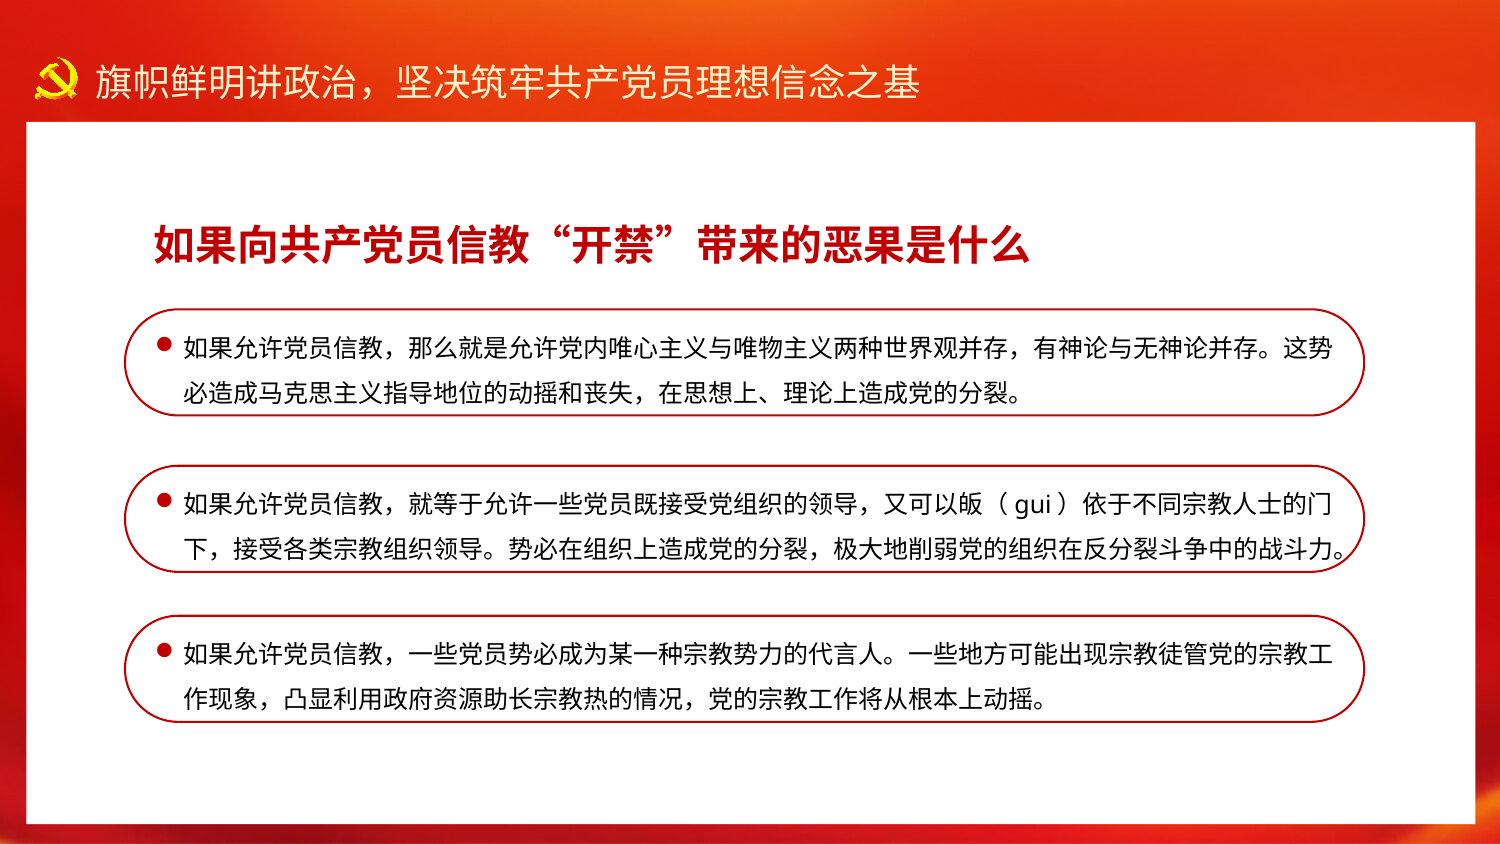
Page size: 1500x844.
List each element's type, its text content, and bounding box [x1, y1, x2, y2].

text_box 如果允许党员信教，就等于允许一些党员既接受党组织的领导，又可以皈（gui）依于不同宗教人士的门下，接受各类宗教组织领导。势必在组织上造成党的分裂，极大地削弱党的组织在反分裂斗争中的战斗力。 [124, 465, 1365, 572]
text_box 如果向共产党员信教“开禁”带来的恶果是什么 [139, 211, 1352, 277]
picture [0, 0, 1500, 844]
text_box 如果允许党员信教，那么就是允许党内唯心主义与唯物主义两种世界观并存，有神论与无神论并存。这势必造成马克思主义指导地位的动摇和丧失，在思想上、理论上造成党的分裂。 [124, 309, 1365, 416]
text_box 如果允许党员信教，一些党员势必成为某一种宗教势力的代言人。一些地方可能出现宗教徒管党的宗教工作现象，凸显利用政府资源助长宗教热的情况，党的宗教工作将从根本上动摇。 [124, 615, 1365, 722]
